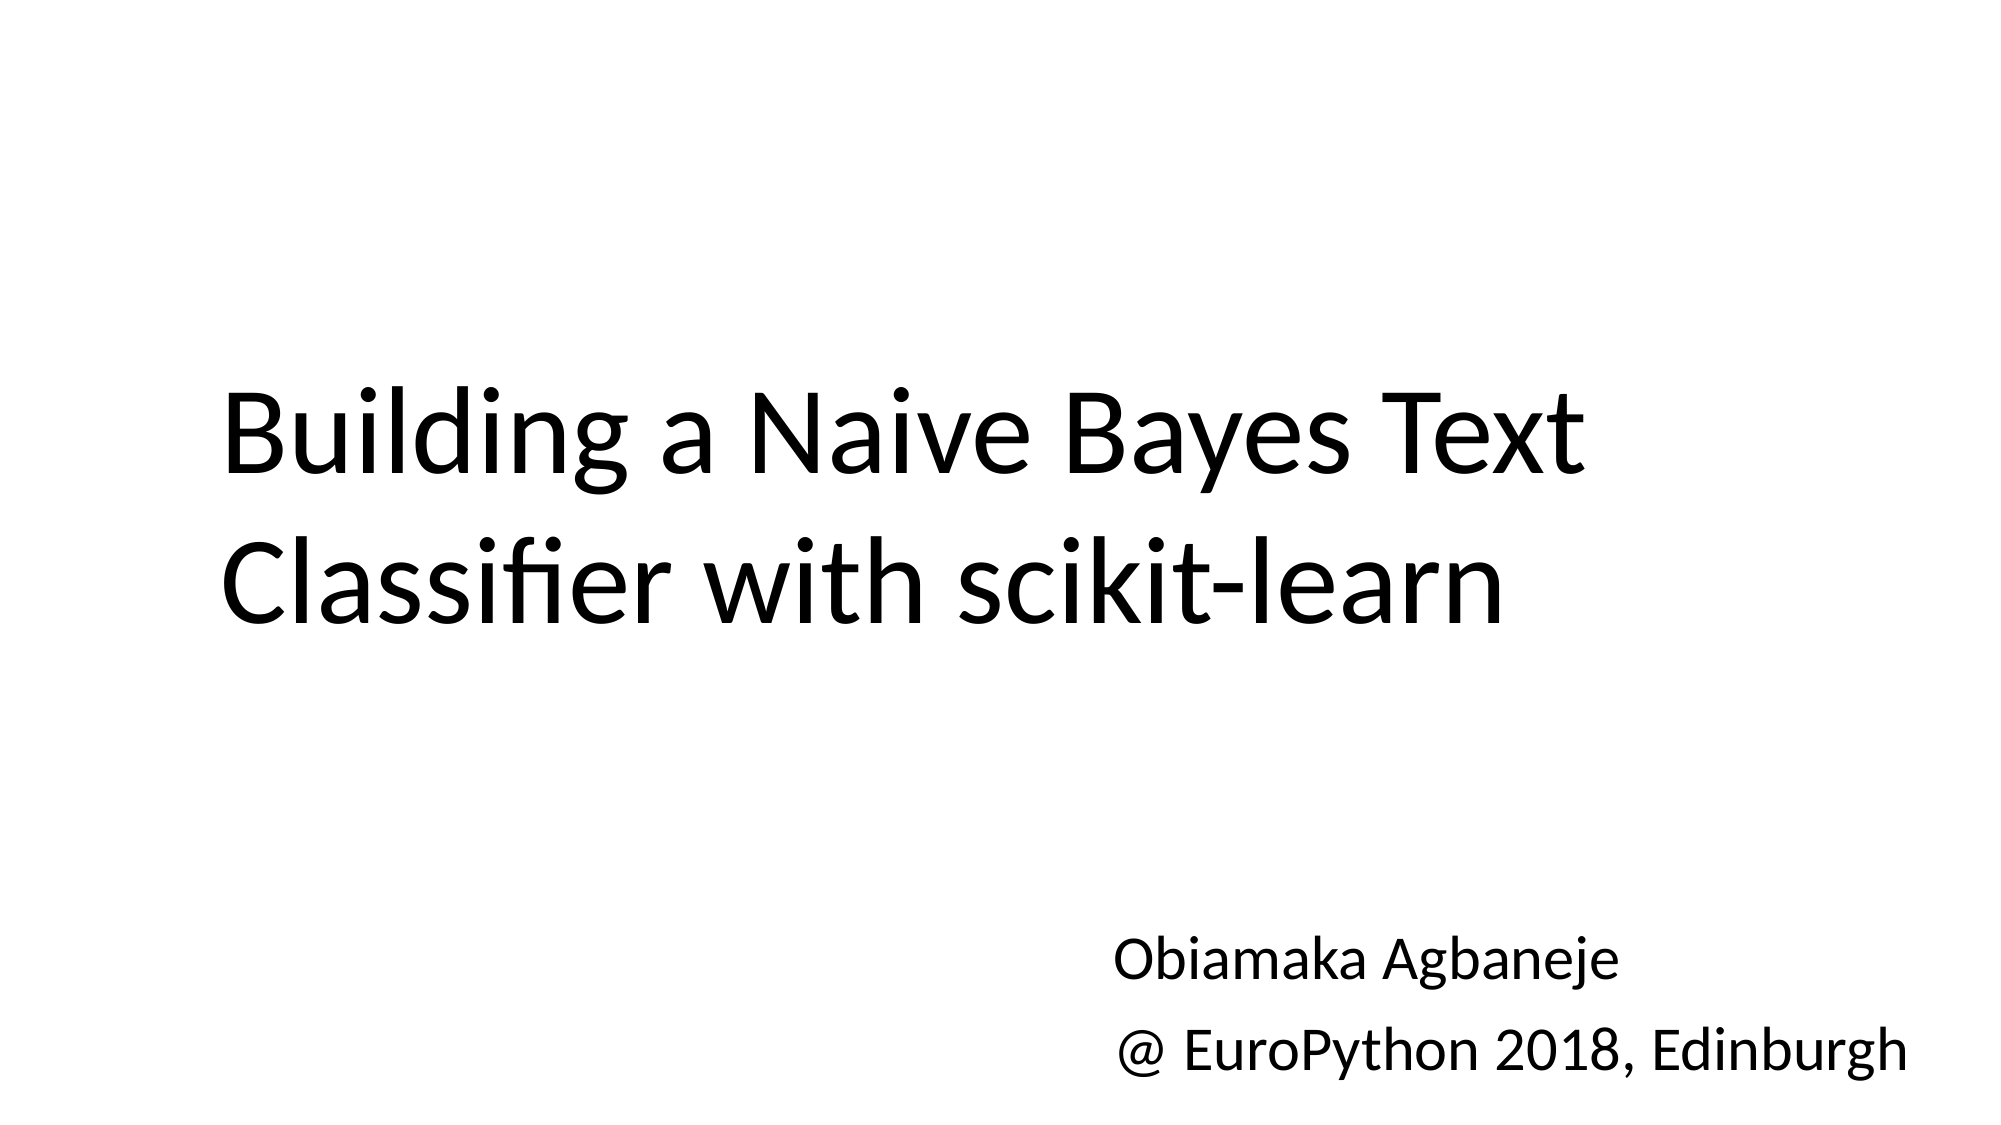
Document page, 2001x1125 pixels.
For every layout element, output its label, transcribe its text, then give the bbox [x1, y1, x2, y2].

text_box Obiamaka Agbaneje [1098, 909, 1763, 1000]
text_box Building a Naive Bayes Text Classifier with scikit-learn [205, 341, 1713, 656]
text_box @ EuroPython 2018, Edinburgh [1098, 1000, 1980, 1091]
